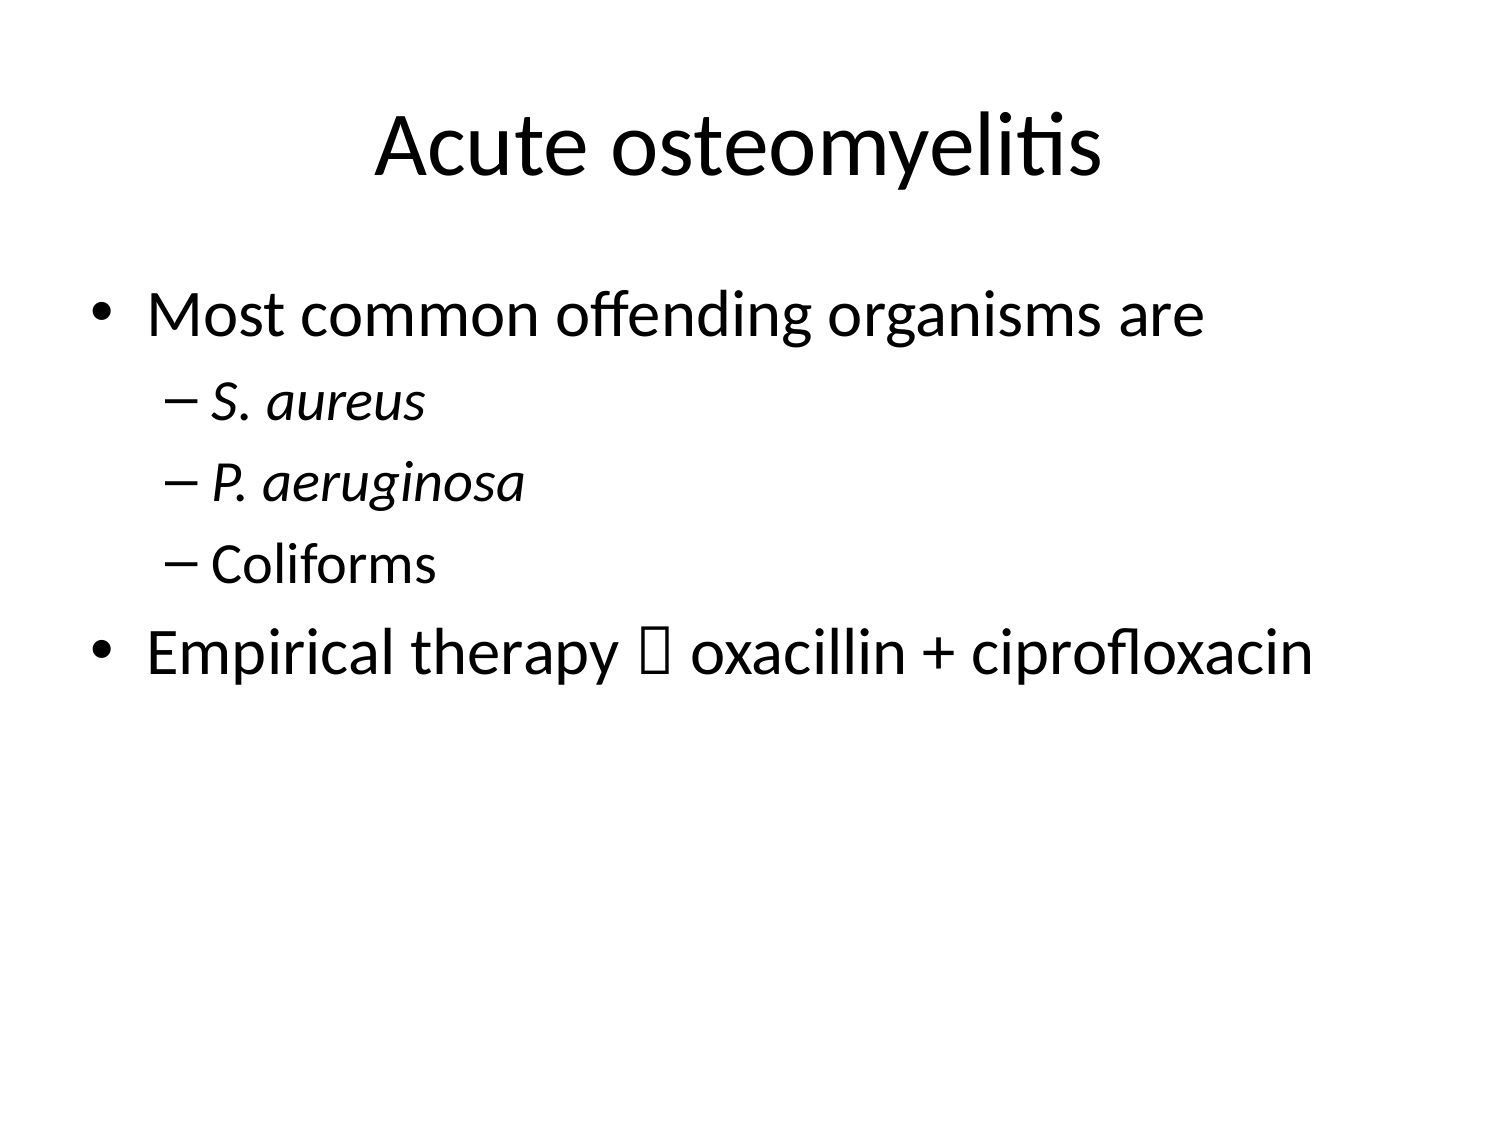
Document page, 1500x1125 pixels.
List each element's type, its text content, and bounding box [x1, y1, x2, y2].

list Most common offending organisms are S. aureus P. aeruginosa Coliforms Empirical therapy  oxacillin + ciprofloxacin [75, 262, 1425, 1005]
title Acute osteomyelitis [75, 45, 1425, 233]
